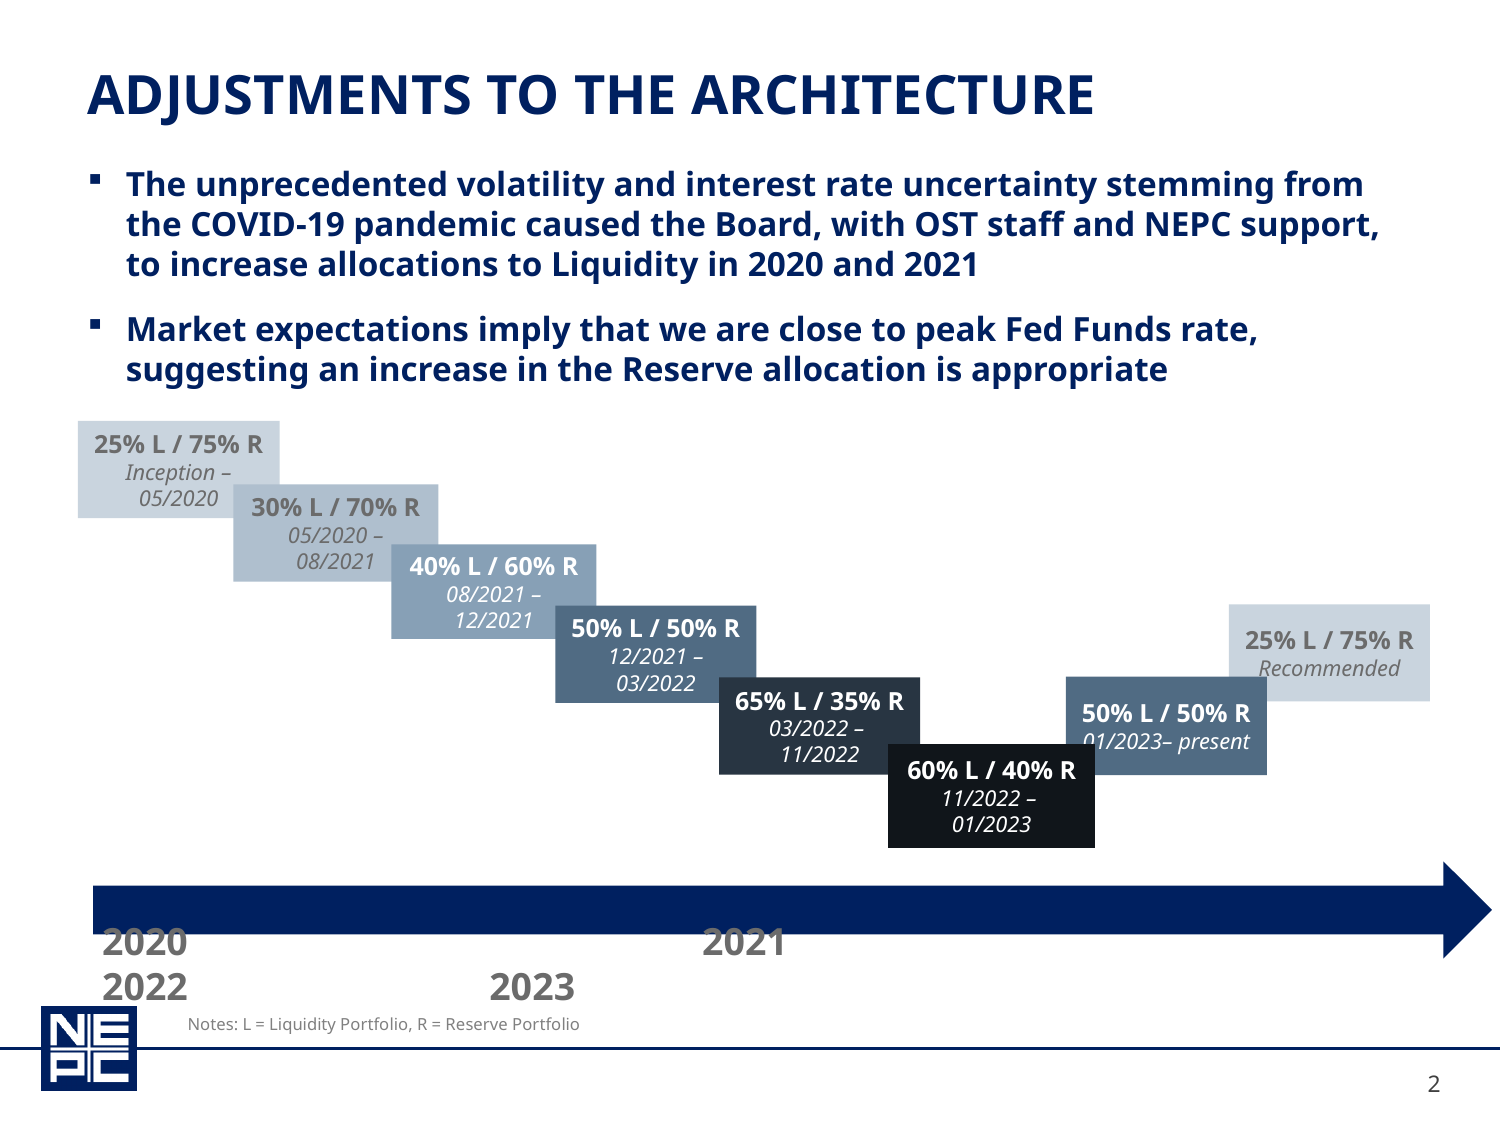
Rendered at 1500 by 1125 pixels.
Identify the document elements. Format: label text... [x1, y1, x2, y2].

list The unprecedented volatility and interest rate uncertainty stemming from the COVID-19 pandemic caused the Board, with OST staff and NEPC support, to increase allocations to Liquidity in 2020 and 2021 Market expectations imply that we are close to peak Fed Funds rate, suggesting an increase in the Reserve allocation is appropriate [87, 156, 1413, 420]
list Notes: L = Liquidity Portfolio, R = Reserve Portfolio [187, 1004, 1413, 1034]
picture [41, 1006, 137, 1091]
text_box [77, 420, 1499, 1004]
title Adjustments to the Architecture [87, 2, 1413, 126]
slide_number 2 [1321, 1073, 1456, 1109]
